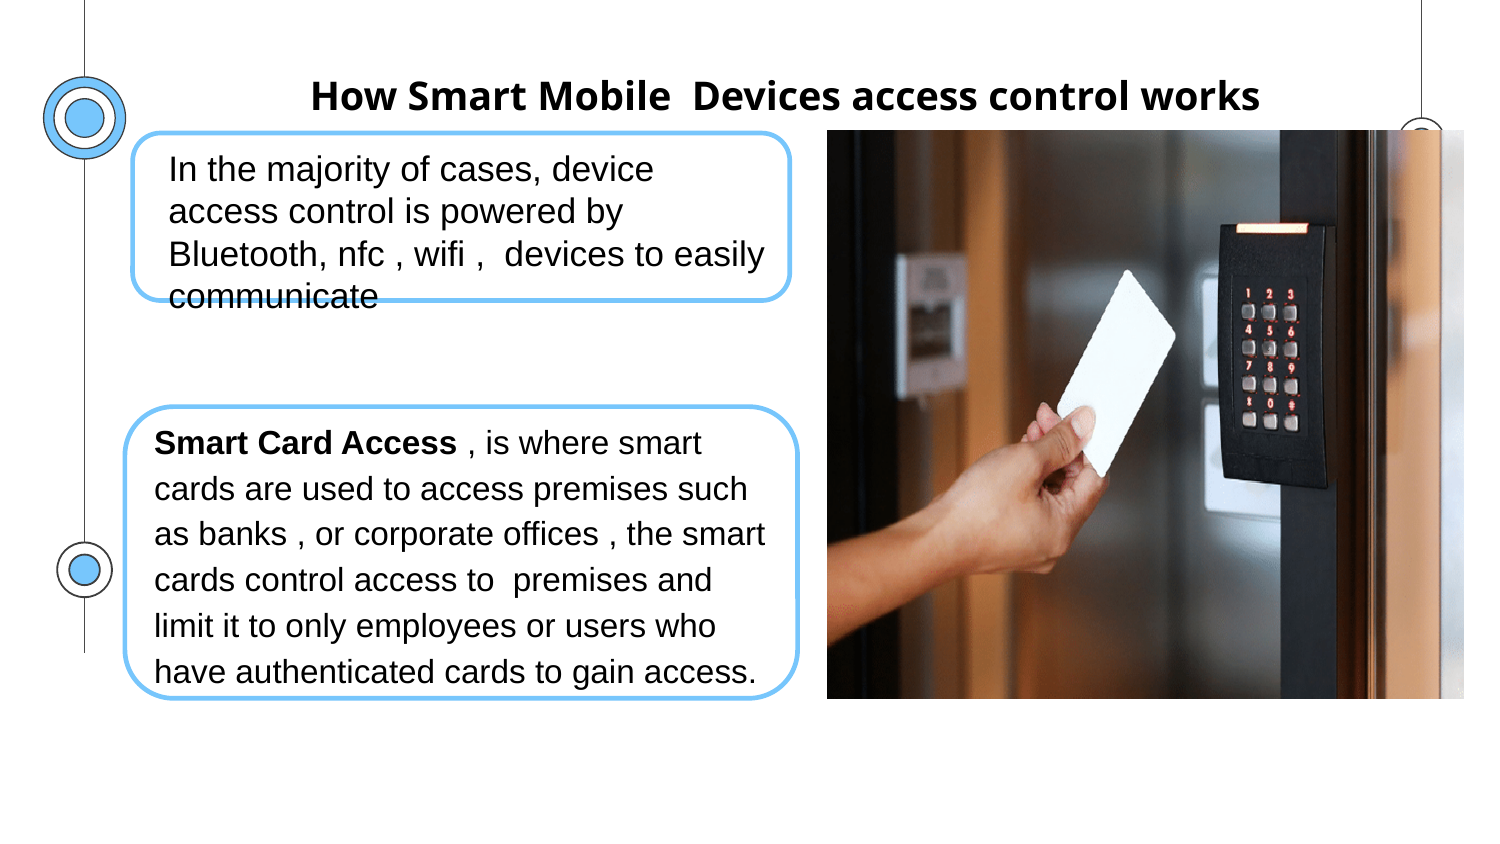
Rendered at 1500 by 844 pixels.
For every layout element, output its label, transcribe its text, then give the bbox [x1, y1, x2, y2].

subtitle In the majority of cases, device access control is powered by Bluetooth, nfc , wifi , devices to easily communicate [153, 130, 790, 386]
title How Smart Mobile Devices access control works [219, 55, 1352, 150]
picture [826, 130, 1464, 699]
text_box Smart Card Access , is where smart cards are used to access premises such as banks , or corporate offices , the smart cards control access to premises and limit it to only employees or users who have authenticated cards to gain access. [124, 406, 798, 699]
text_box [132, 134, 153, 300]
